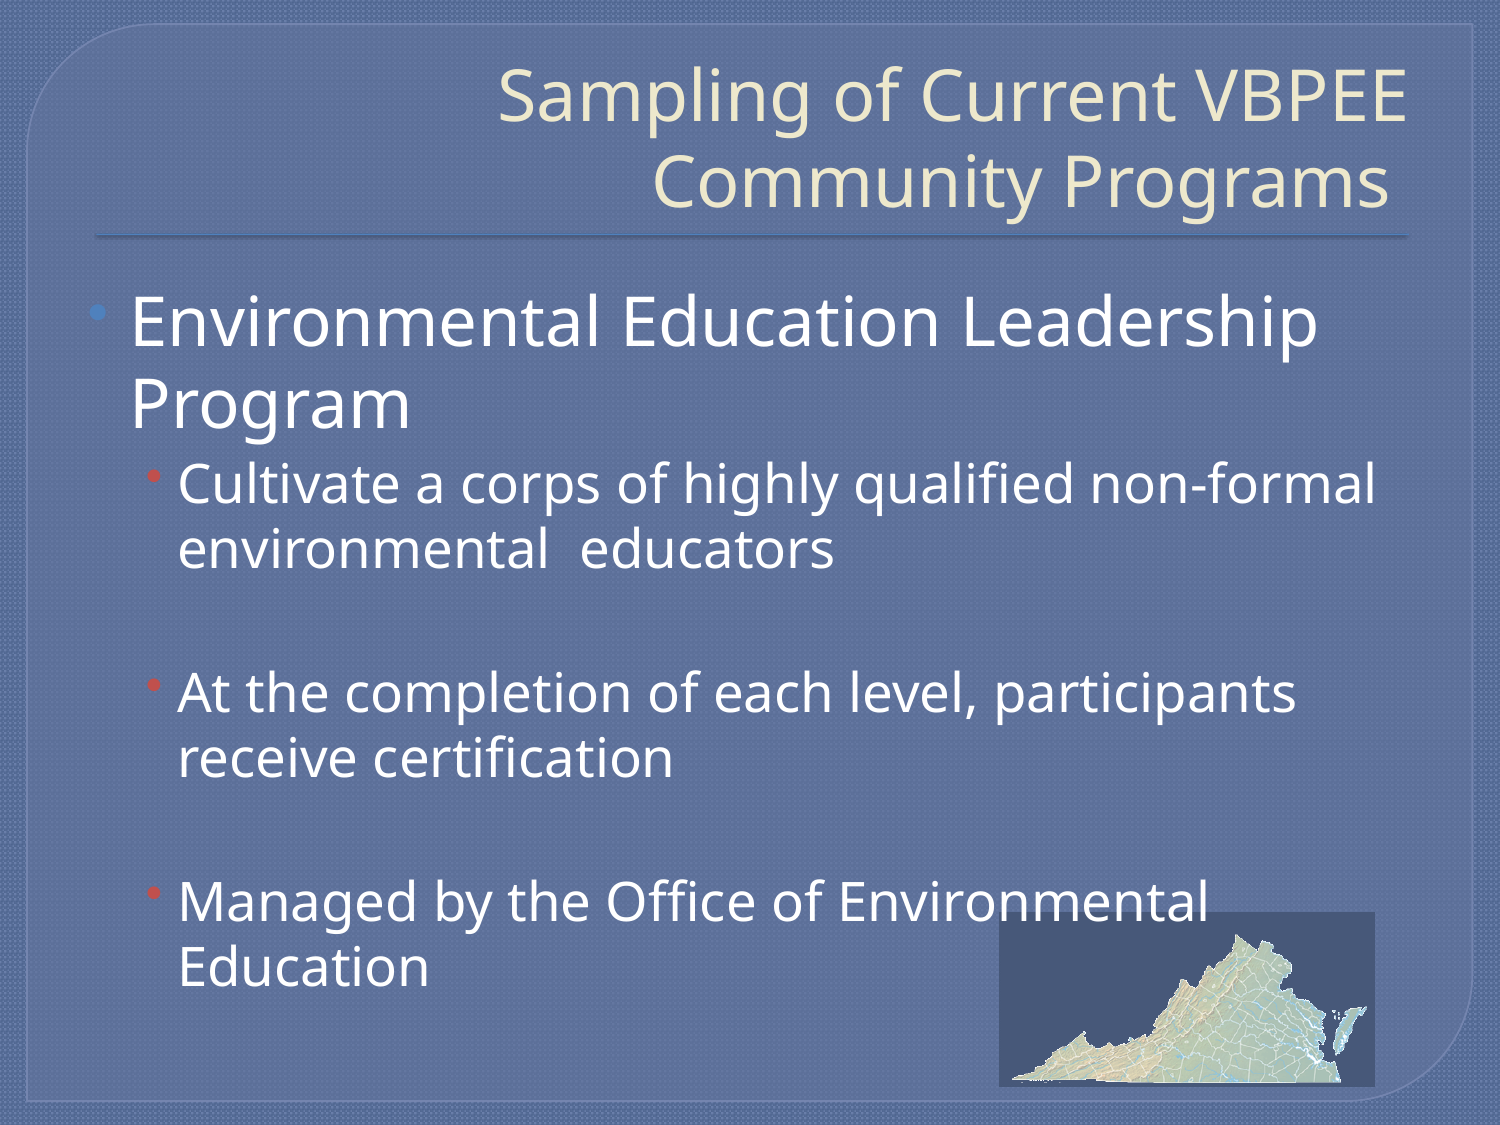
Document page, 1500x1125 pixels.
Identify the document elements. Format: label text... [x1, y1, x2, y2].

picture [999, 1013, 1375, 1087]
title Sampling of Current VBPEE Community Programs [75, 41, 1425, 230]
list Environmental Education Leadership Program Cultivate a corps of highly qualified non-formal environmental educators At the completion of each level, participants receive certification Managed by the Office of Environmental Education [75, 270, 1425, 1013]
